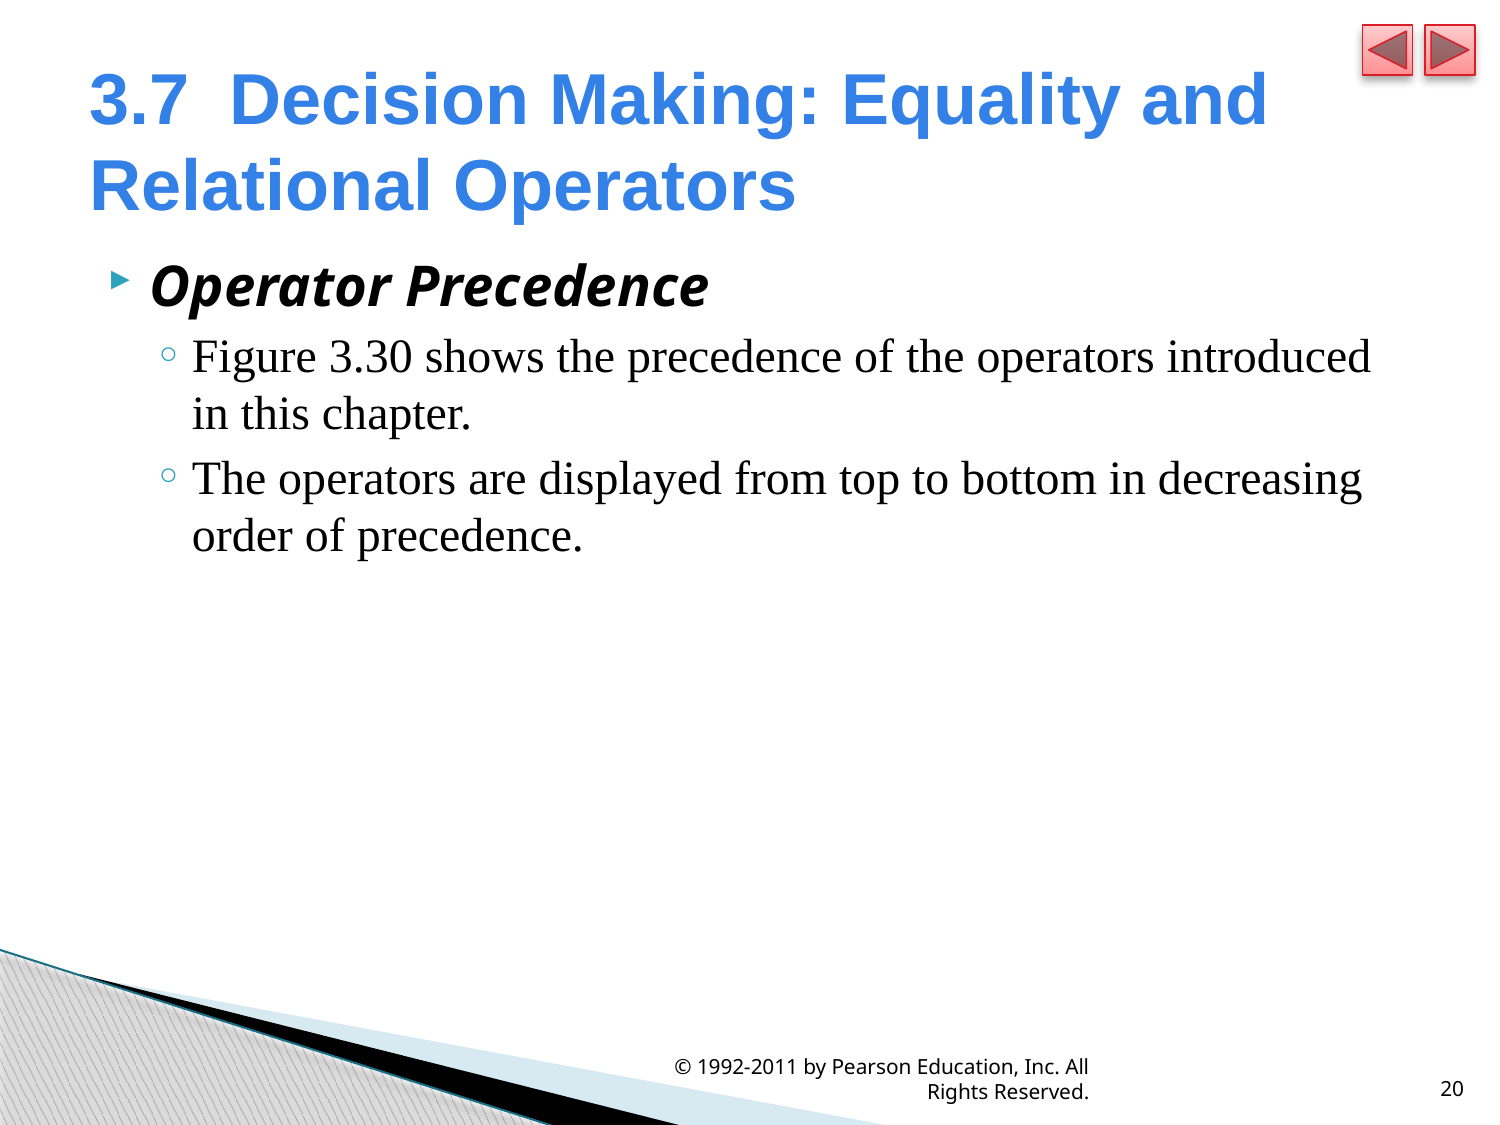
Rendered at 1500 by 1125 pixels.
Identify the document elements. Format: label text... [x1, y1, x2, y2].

slide_number 20 [1418, 1051, 1479, 1112]
footer © 1992-2011 by Pearson Education, Inc. All Rights Reserved. [650, 1051, 1105, 1112]
list Operator Precedence Figure 3.30 shows the precedence of the operators introduced in this chapter. The operators are displayed from top to bottom in decreasing order of precedence. [74, 242, 1426, 986]
title 3.7 Decision Making: Equality and Relational Operators [75, 45, 1425, 233]
